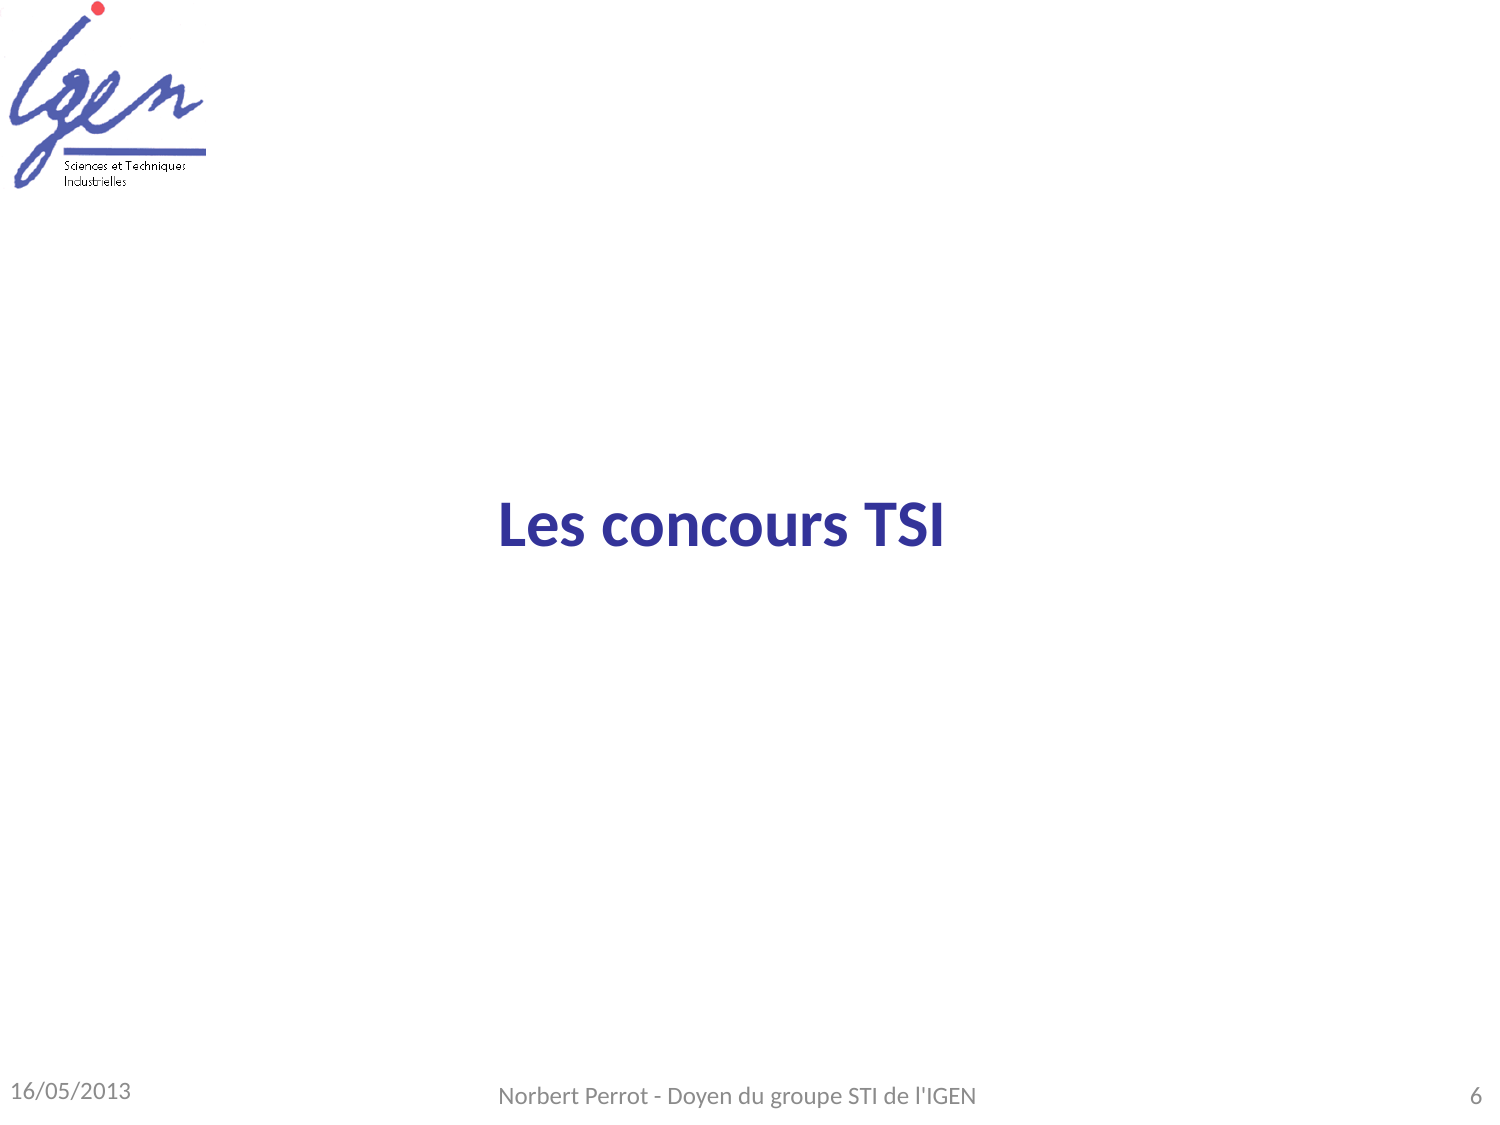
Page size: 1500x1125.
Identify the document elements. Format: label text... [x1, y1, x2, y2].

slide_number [0, 1059, 346, 1120]
text_box Les concours TSI [155, 448, 1290, 568]
picture [0, 0, 206, 192]
slide_number 6 [1147, 1065, 1498, 1125]
footer Norbert Perrot - Doyen du groupe STI de l'IGEN [454, 1065, 1022, 1125]
